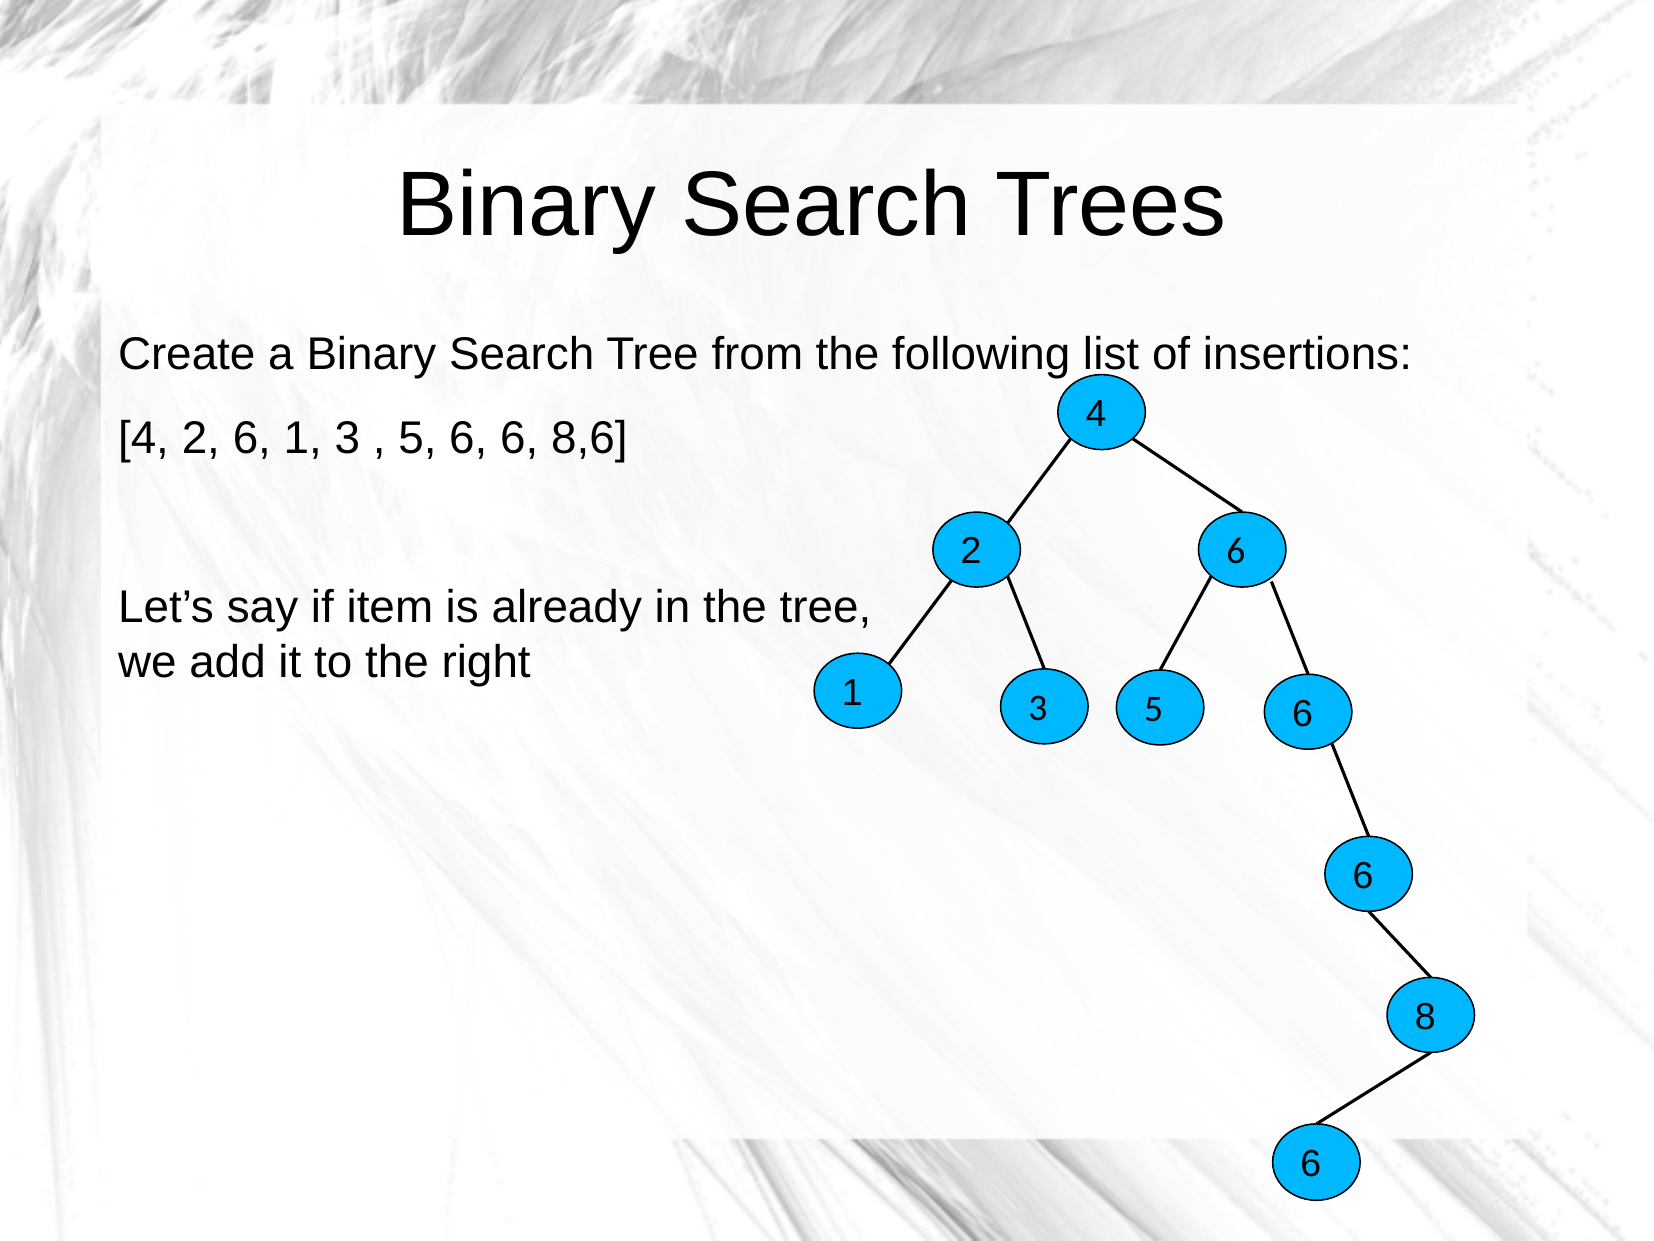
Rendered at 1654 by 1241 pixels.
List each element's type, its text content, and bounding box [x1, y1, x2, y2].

list Create a Binary Search Tree from the following list of insertions: [4, 2, 6, 1, 3 , 5, 6, 6, 8,6] Let’s say if item is already in the tree, we add it to the right [118, 319, 1571, 1109]
title Binary Search Trees [118, 93, 1506, 299]
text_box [814, 374, 1475, 1201]
picture [0, 0, 1654, 1241]
